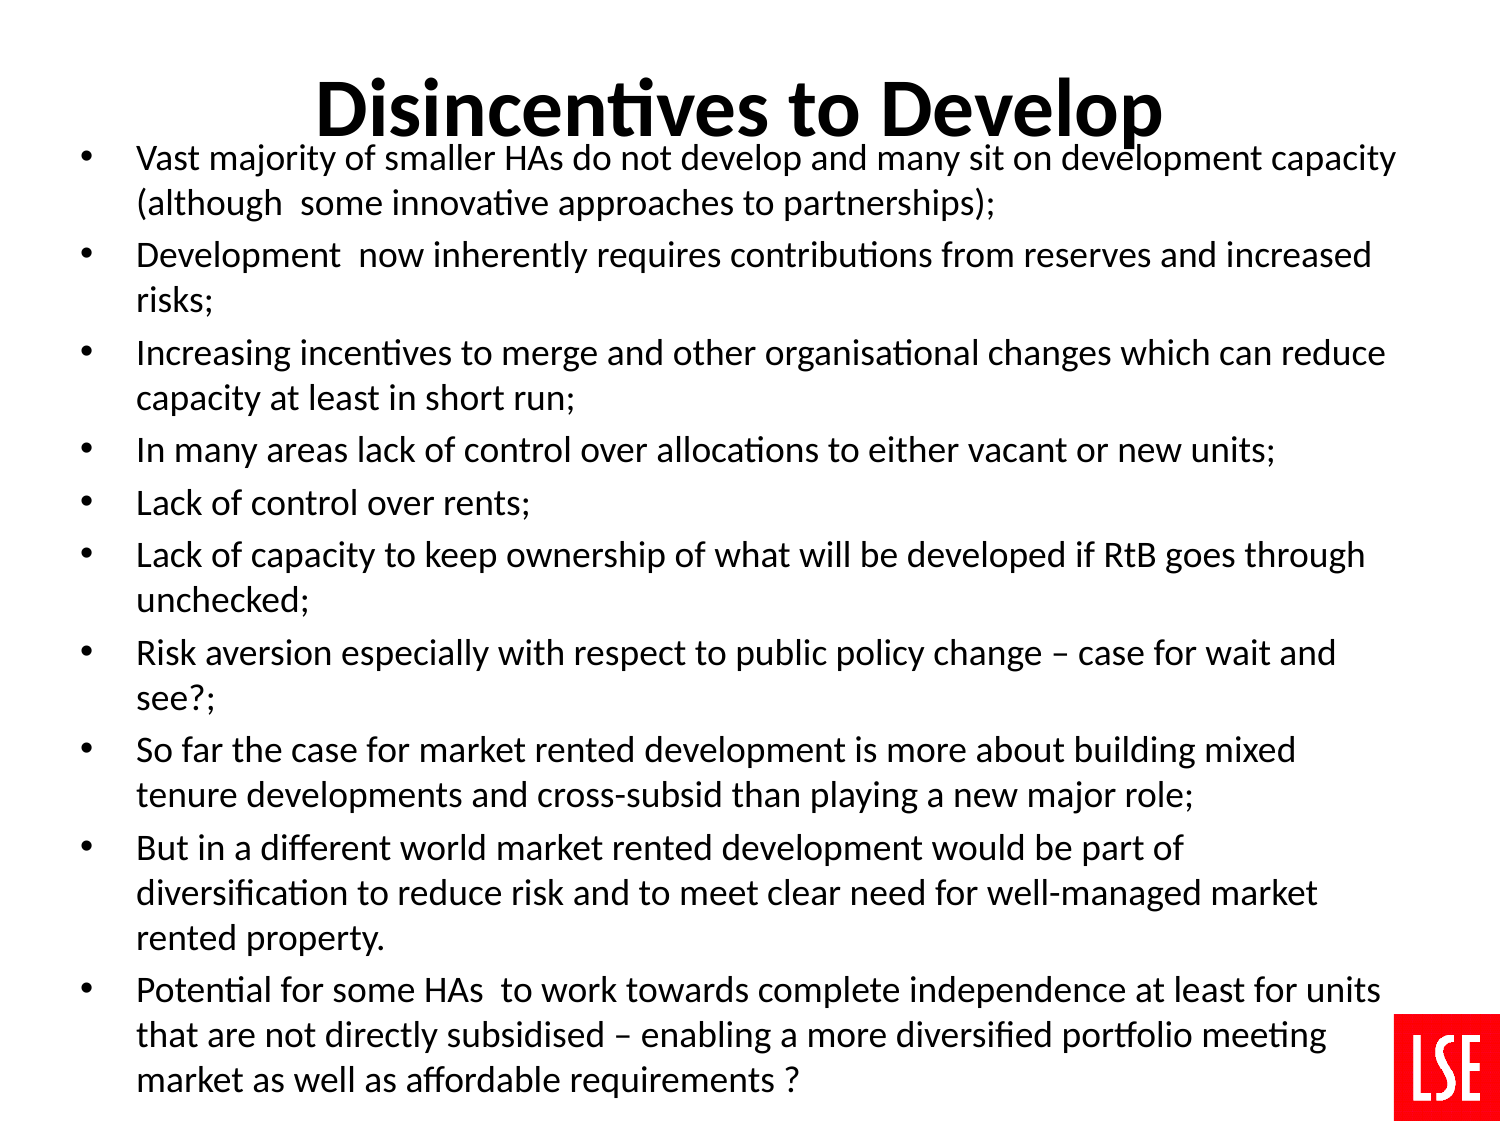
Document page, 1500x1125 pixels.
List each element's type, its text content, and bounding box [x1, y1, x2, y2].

picture [1393, 1013, 1500, 1121]
title Disincentives to Develop [75, 45, 1425, 161]
list Vast majority of smaller HAs do not develop and many sit on development capacity (although some innovative approaches to partnerships); Development now inherently requires contributions from reserves and increased risks; Increasing incentives to merge and other organisational changes which can reduce capacity at least in short run; In many areas lack of control over allocations to either vacant or new units; Lack of control over rents; Lack of capacity to keep ownership of what will be developed if RtB goes through unchecked; Risk aversion especially with respect to public policy change – case for wait and see?; So far the case for market rented development is more about building mixed tenure developments and cross-subsid than playing a new major role; But in a different world market rented development would be part of diversification to reduce risk and to meet clear need for well-managed market rented property. Potential for some HAs to work towards complete independence at least for units that are not directly subsidised – enabling a more diversified portfolio meeting market as well as affordable requirements ? [64, 125, 1415, 946]
